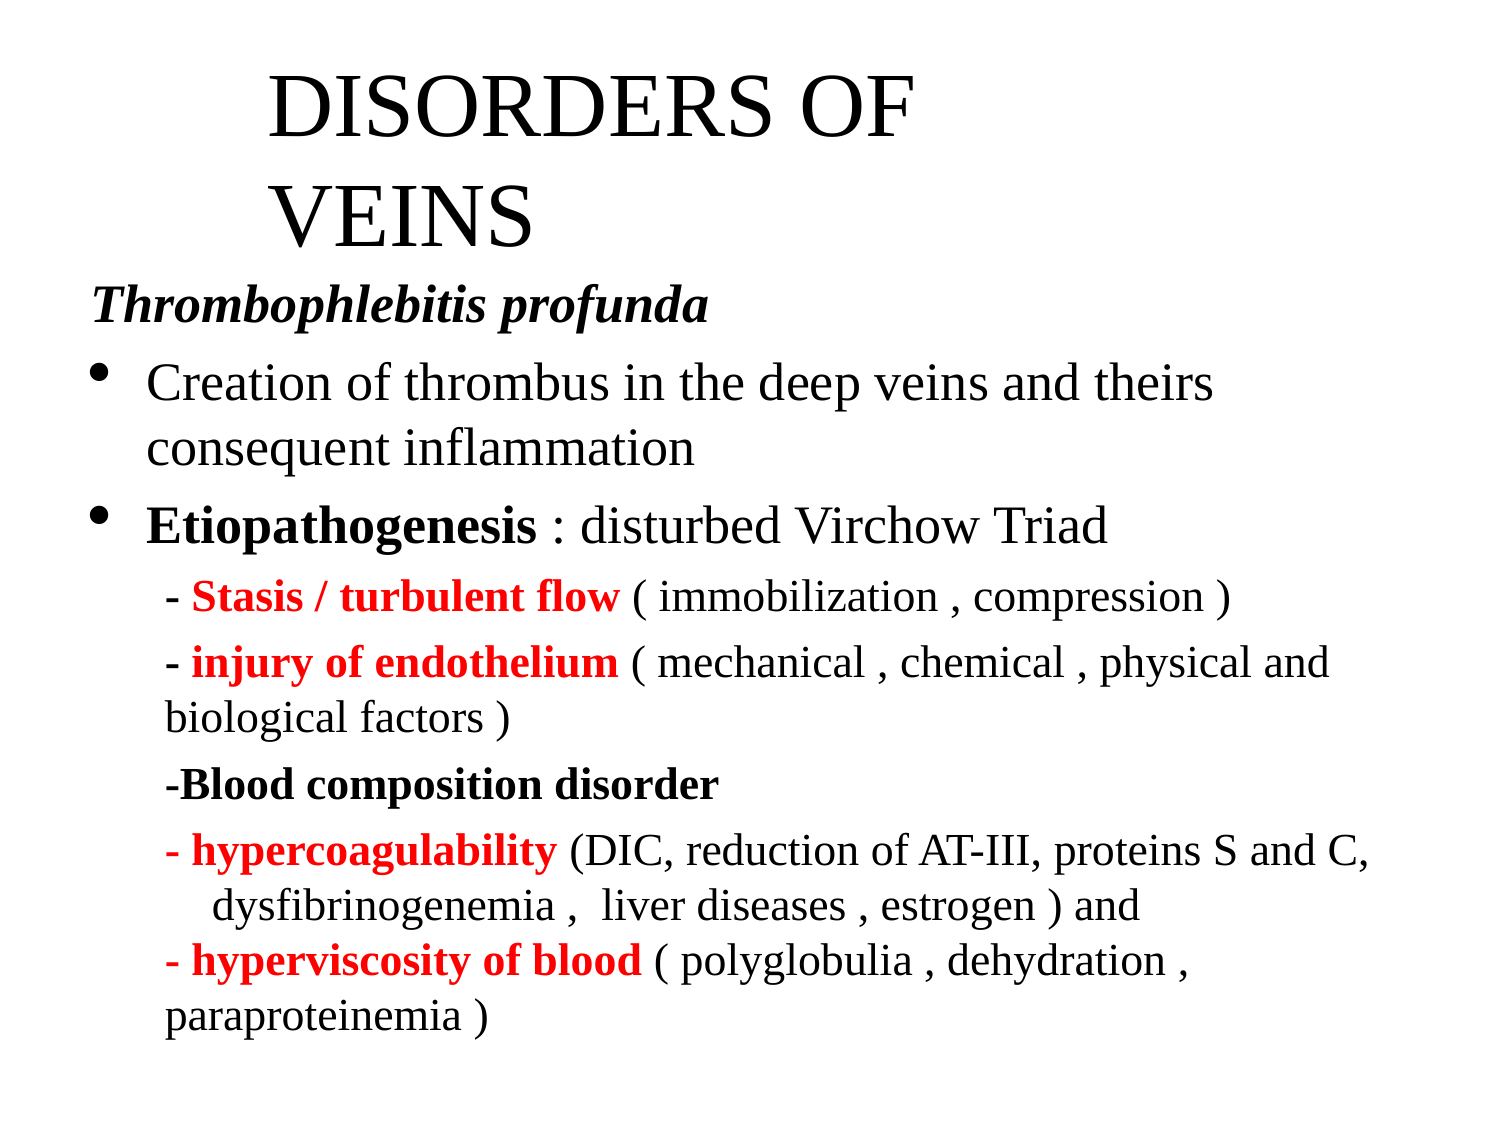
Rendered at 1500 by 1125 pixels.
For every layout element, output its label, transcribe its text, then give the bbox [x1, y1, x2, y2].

text_box Thrombophlebitis profunda Creation of thrombus in the deep veins and theirs consequent inflammation Etiopathogenesis : disturbed Virchow Triad - Stasis / turbulent flow ( immobilization , compression ) - injury of endothelium ( mechanical , chemical , physical and biological factors ) -Blood composition disorder - hypercoagulability (DIC, reduction of AT-III, proteins S and C, dysfibrinogenemia , liver diseases , estrogen ) and - hyperviscosity of blood ( polyglobulia , dehydration , paraproteinemia ) [87, 253, 1398, 1040]
title DISORDERS OF VEINS [249, 62, 1176, 253]
